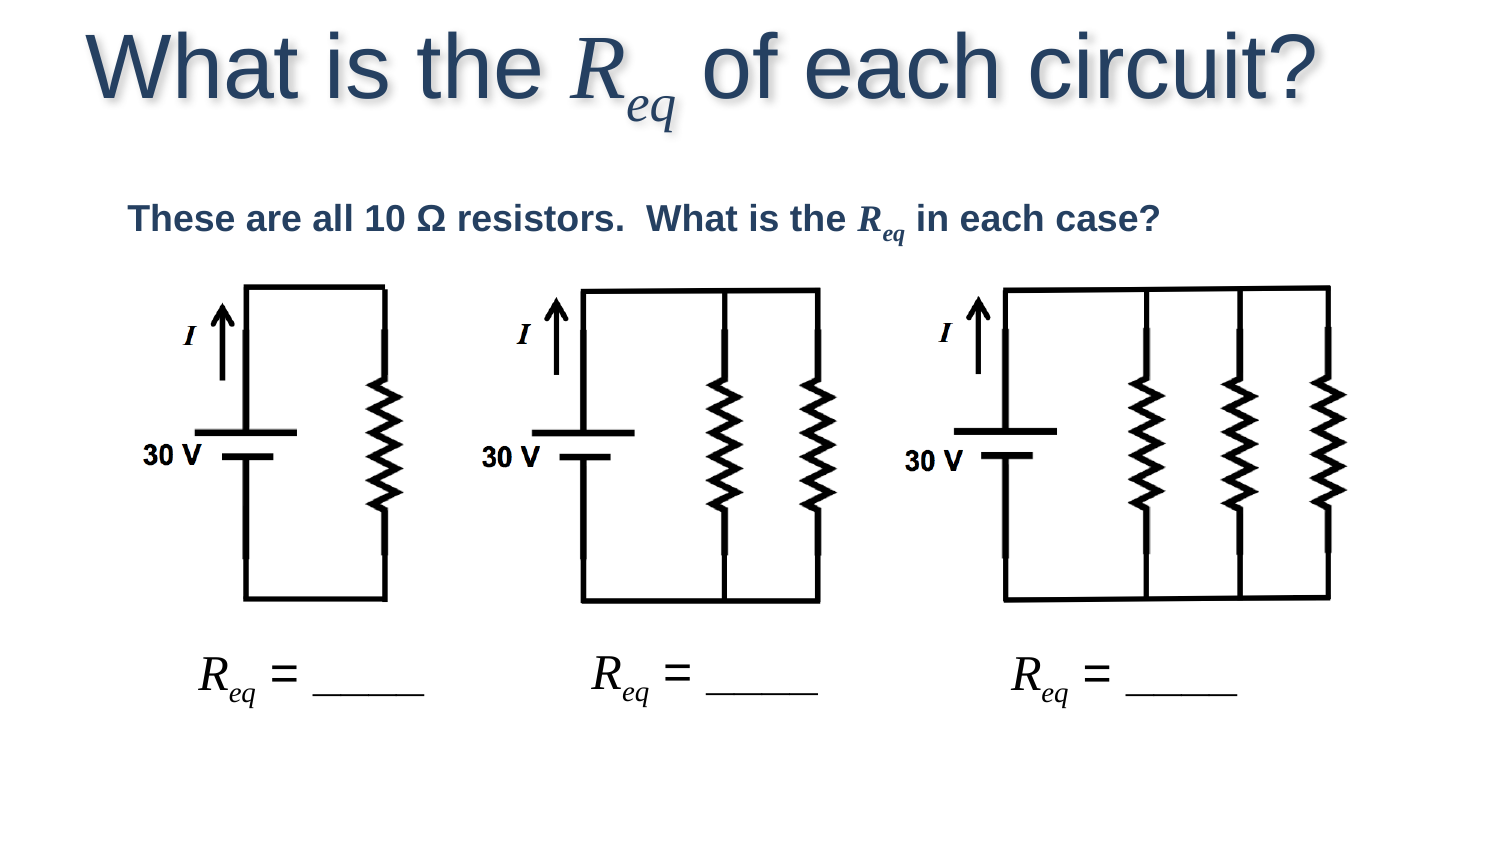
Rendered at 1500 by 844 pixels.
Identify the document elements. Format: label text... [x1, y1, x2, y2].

picture [140, 269, 1353, 609]
text_box Req = ____ [183, 619, 464, 716]
text_box Req = ____ [996, 619, 1278, 716]
text_box What is the Req of each circuit? [70, 0, 1459, 206]
text_box These are all 10 Ω resistors. What is the Req in each case? [112, 213, 1279, 254]
text_box Req = ____ [576, 618, 858, 715]
